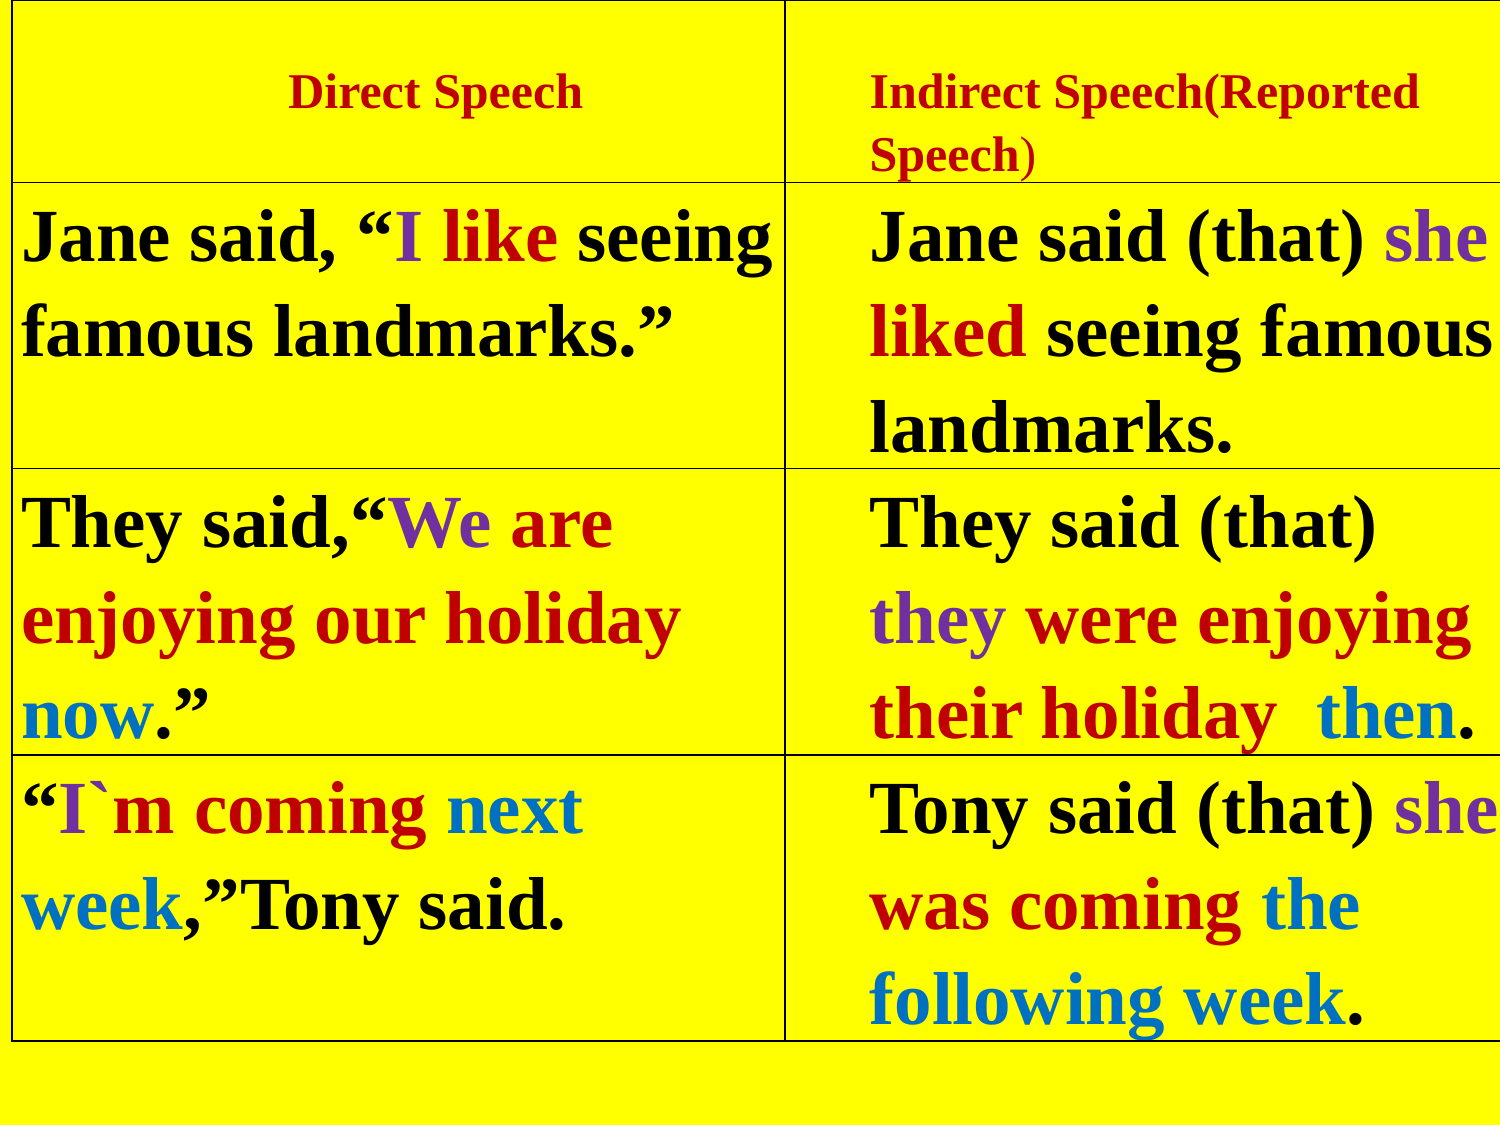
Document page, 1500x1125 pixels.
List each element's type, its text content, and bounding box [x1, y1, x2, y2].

table_header Direct Speech [13, 1, 784, 182]
table_cell “I`m coming next week,”Tony said. [13, 756, 784, 1040]
table_cell They said (that) they were enjoying their holiday then. [786, 469, 1500, 754]
table_cell Jane said, “I like seeing famous landmarks.” [13, 183, 784, 468]
table_cell Tony said (that) she was coming the following week. [786, 756, 1500, 1040]
table_cell Jane said (that) she liked seeing famous landmarks. [786, 183, 1500, 468]
table_header Indirect Speech(Reported Speech) [786, 1, 1500, 182]
table_cell They said,“We are enjoying our holiday now.” [13, 469, 784, 754]
